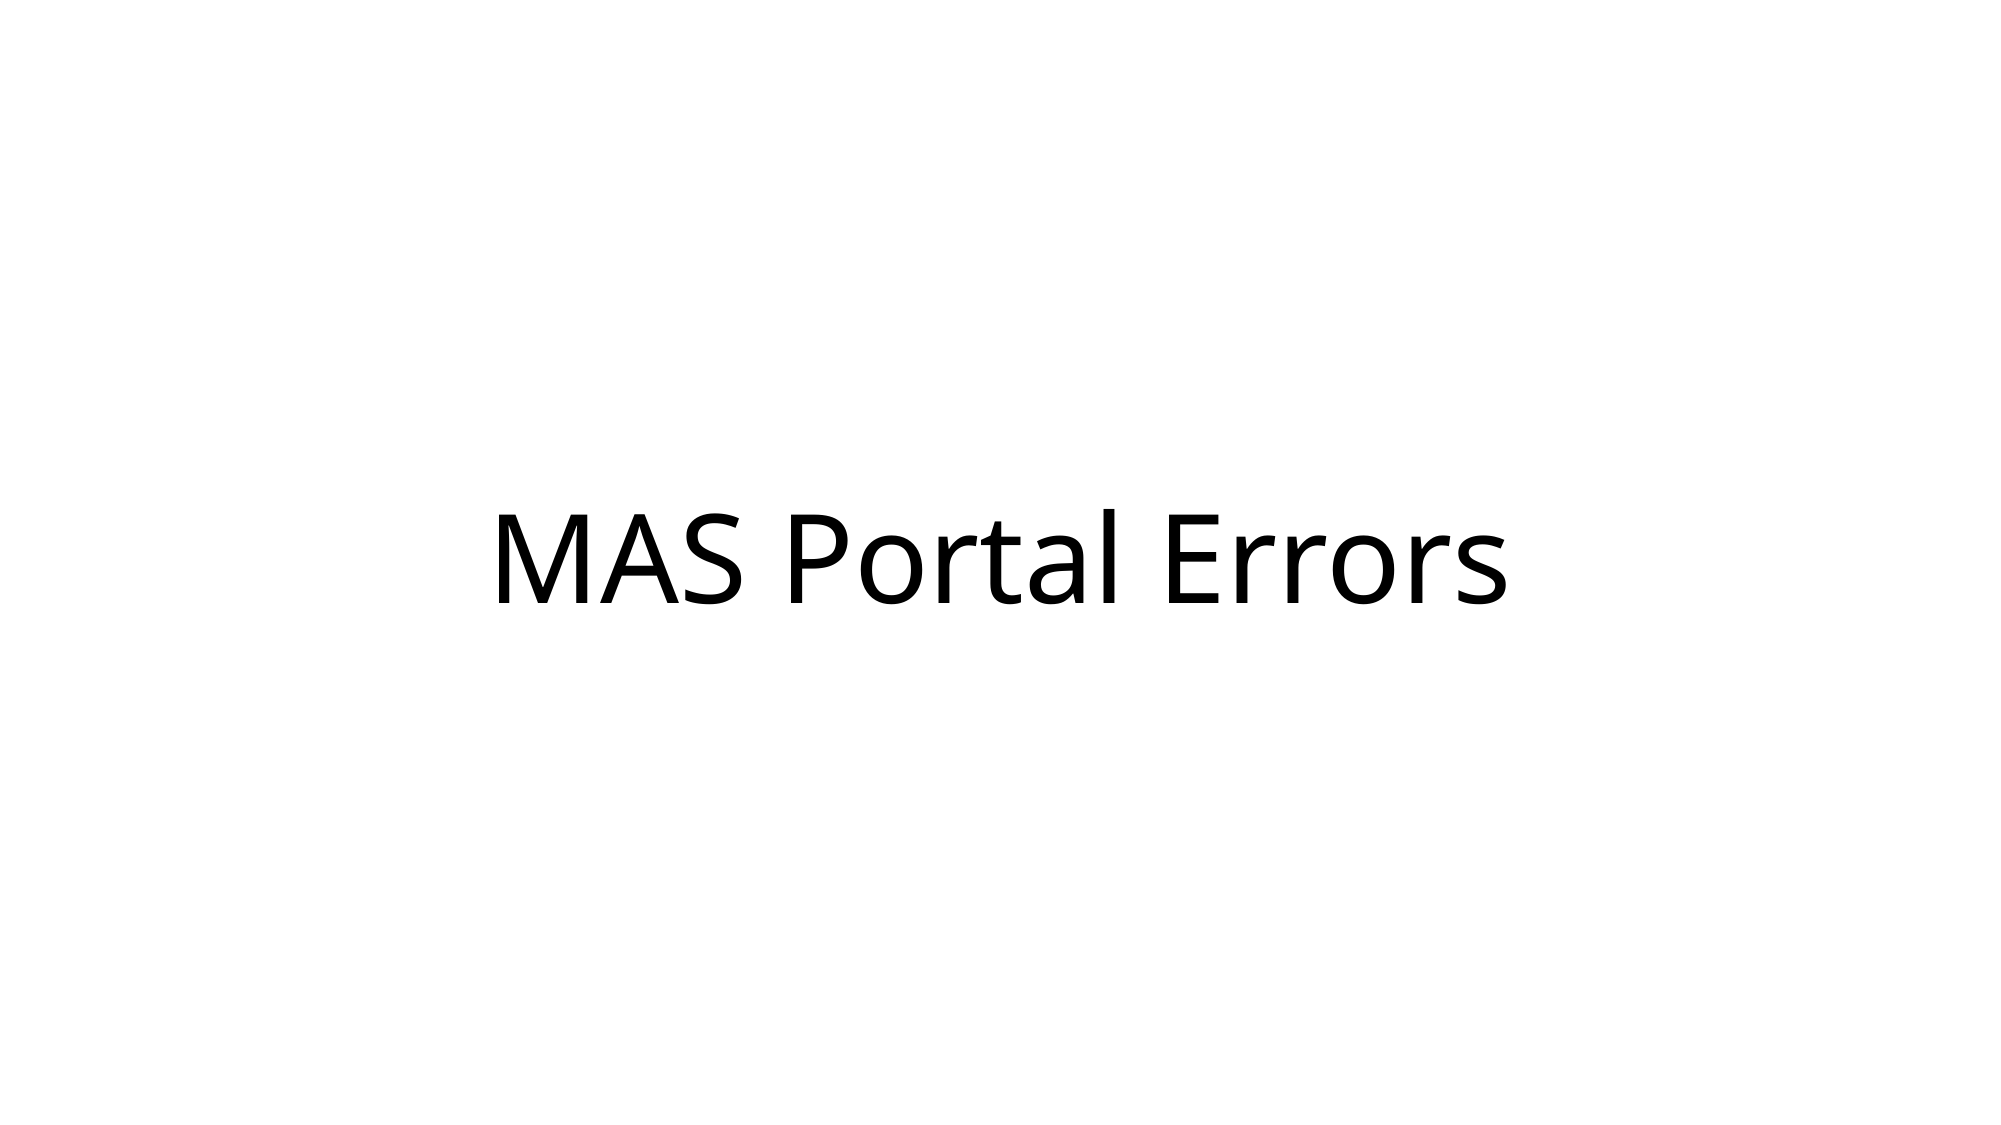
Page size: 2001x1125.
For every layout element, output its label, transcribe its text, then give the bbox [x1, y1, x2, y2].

title MAS Portal Errors [249, 487, 1750, 638]
